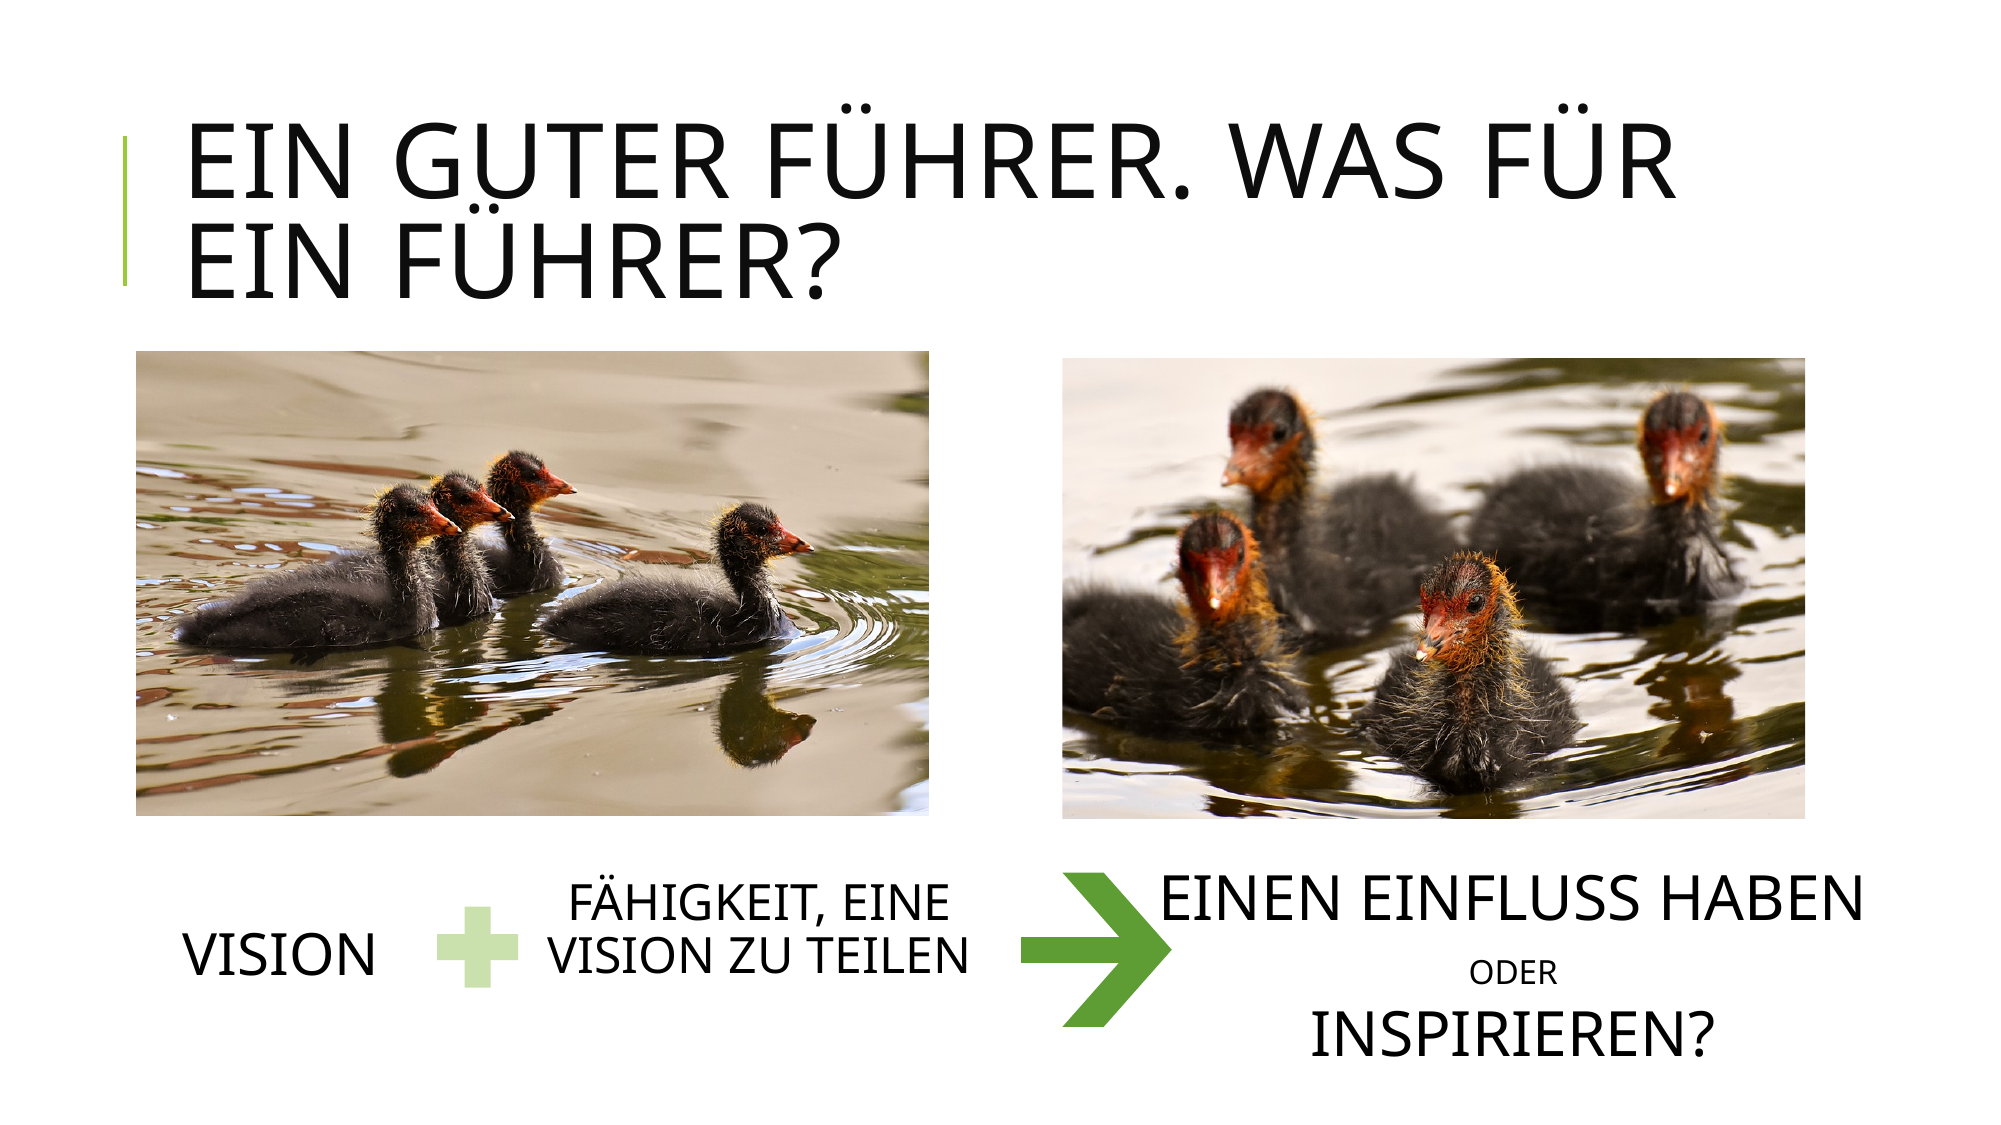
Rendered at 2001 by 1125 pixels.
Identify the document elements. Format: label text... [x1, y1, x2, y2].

picture [1062, 358, 1806, 819]
text_box VISION [175, 917, 408, 1027]
text_box EINEN EINFLUSS HABEN ODER INSPIRIEREN? [1121, 909, 1906, 1027]
text_box [1020, 935, 1159, 964]
title Ein guter Führer. Was für ein Führer? [168, 96, 1763, 342]
text_box [1062, 872, 1136, 935]
text_box [1062, 964, 1121, 1027]
text_box [437, 906, 519, 988]
text_box FÄHIGKEIT, EINE VISION ZU TEILEN [517, 869, 1002, 1069]
picture [136, 350, 929, 816]
